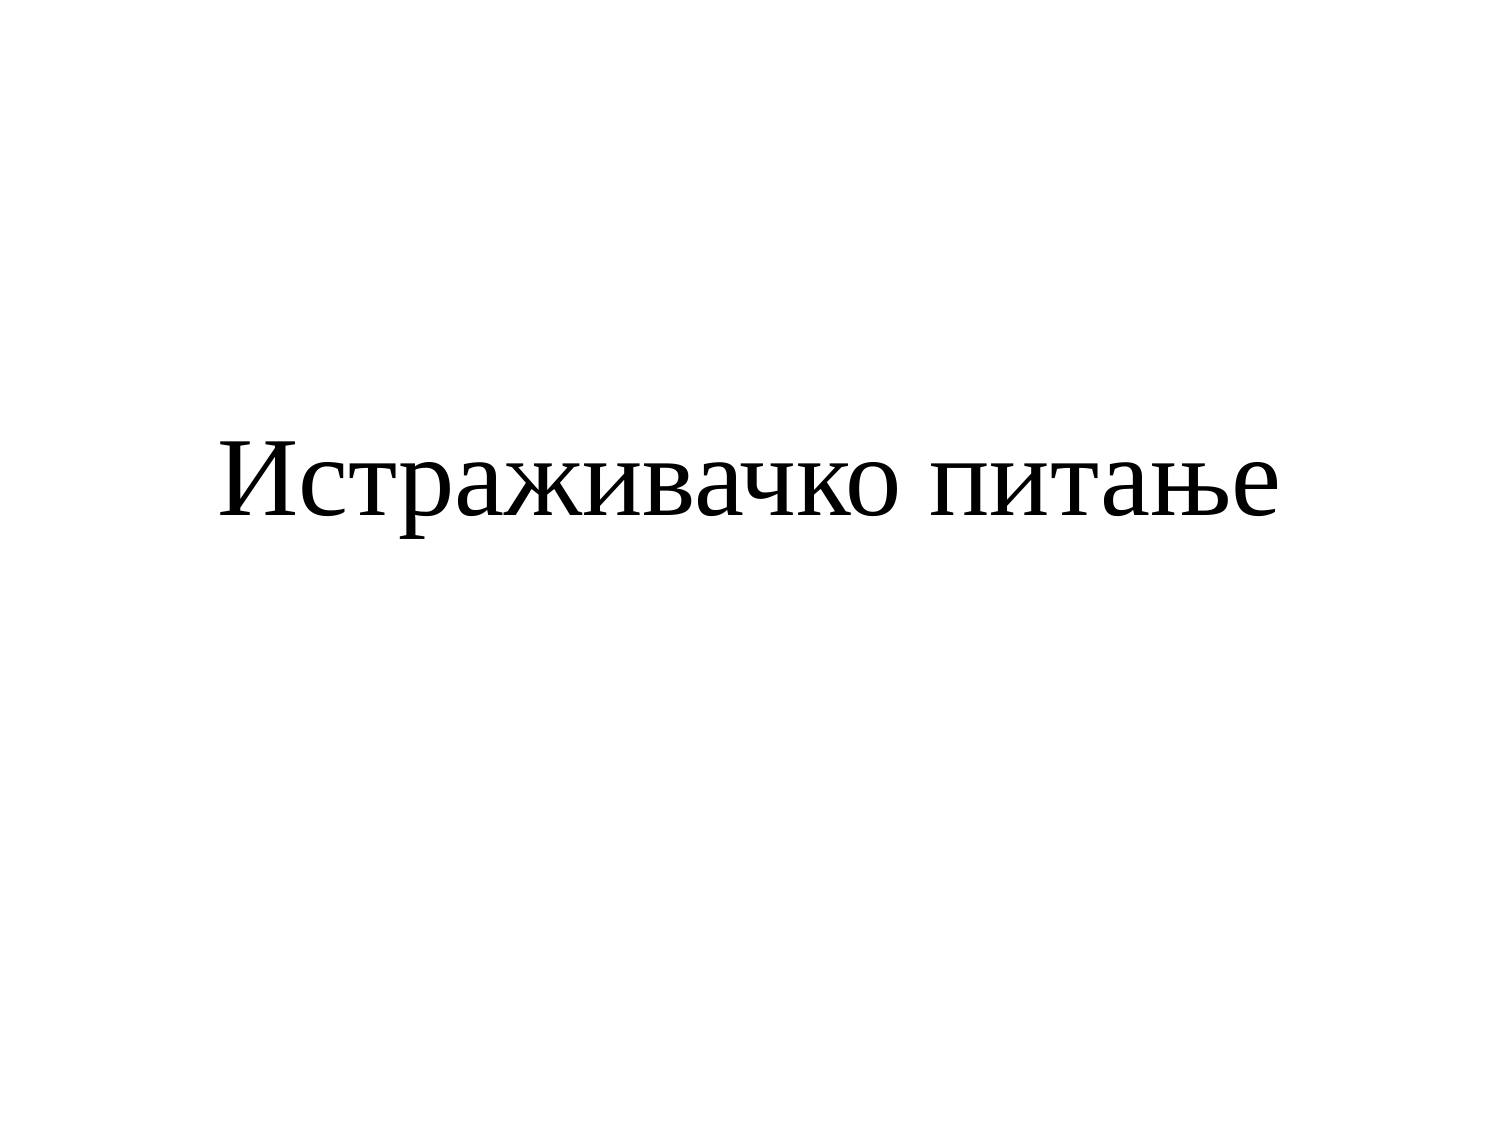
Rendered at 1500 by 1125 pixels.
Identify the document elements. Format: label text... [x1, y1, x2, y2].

title Истраживачко питање [112, 349, 1388, 591]
